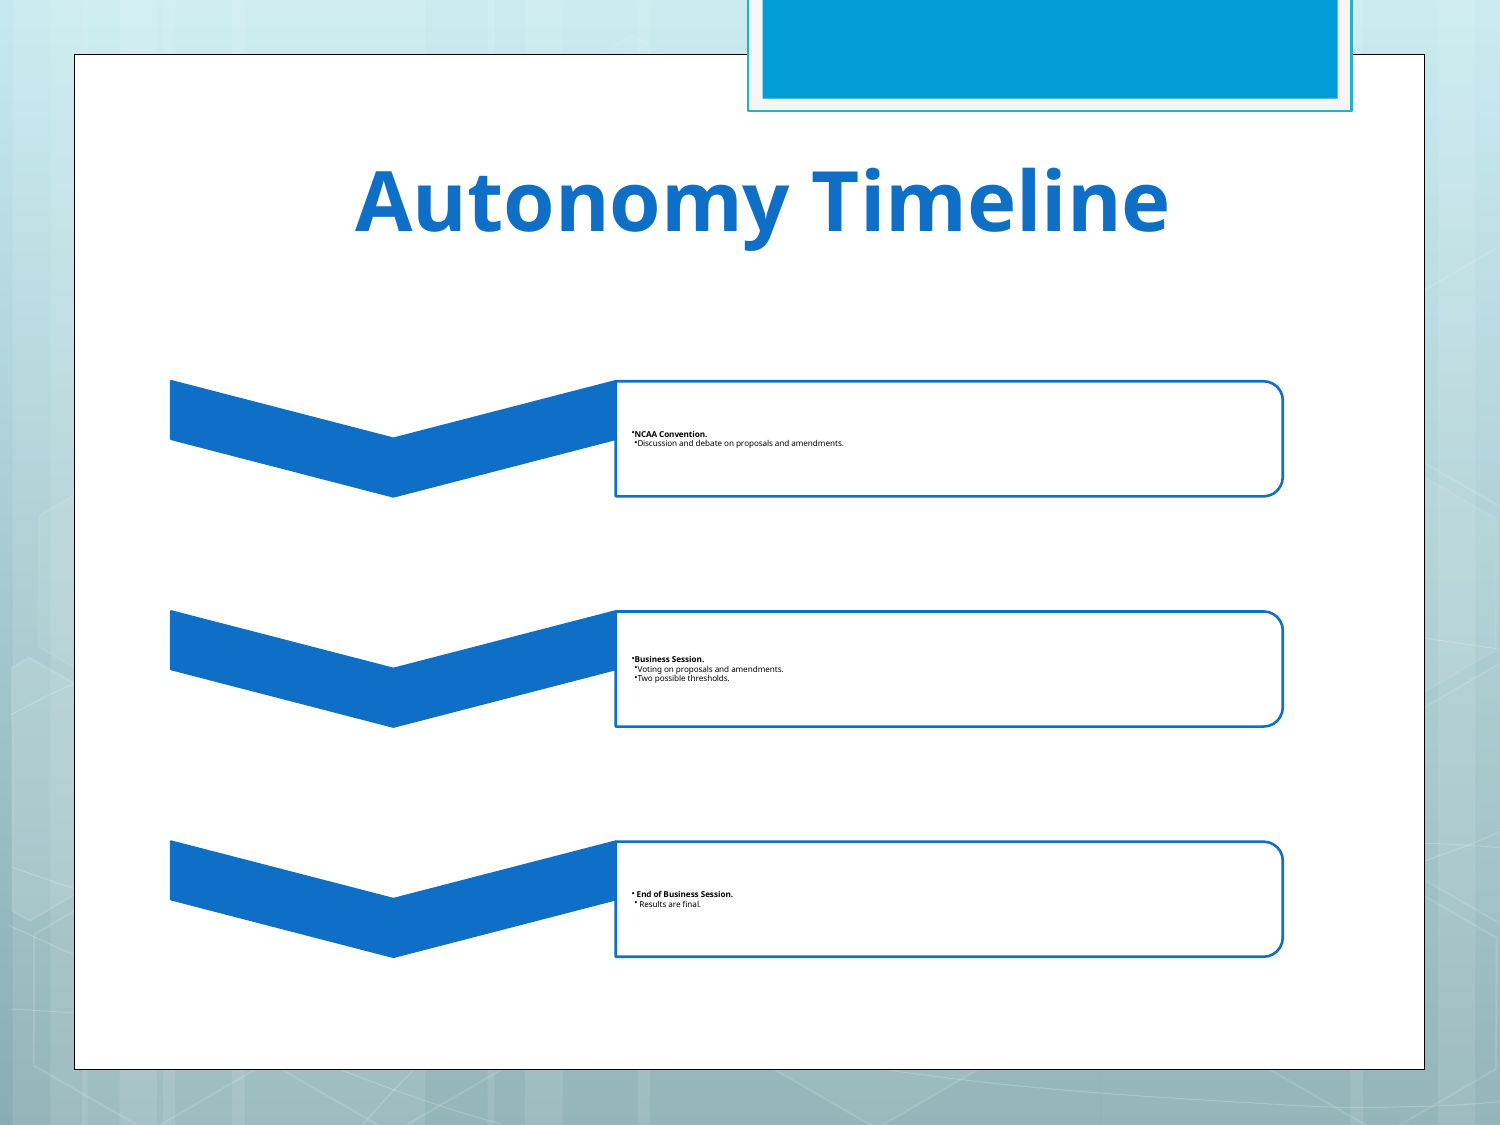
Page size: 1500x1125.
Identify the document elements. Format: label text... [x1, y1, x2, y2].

title Autonomy Timeline [187, 112, 1340, 257]
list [170, 380, 1284, 957]
